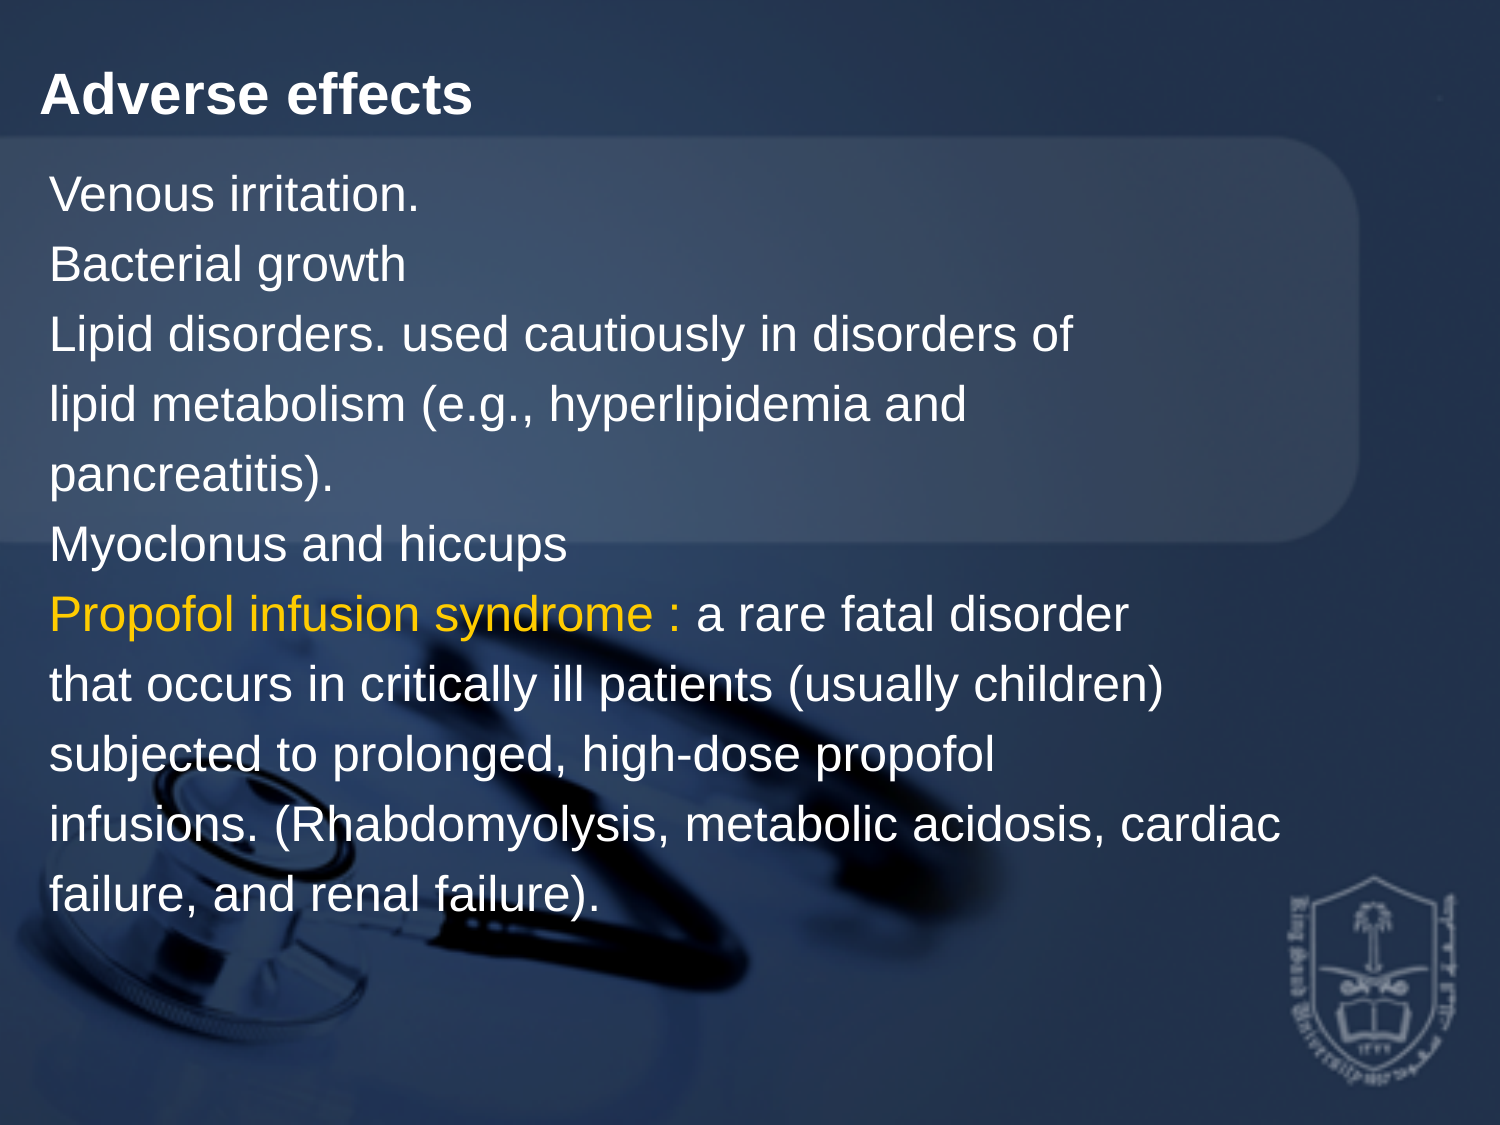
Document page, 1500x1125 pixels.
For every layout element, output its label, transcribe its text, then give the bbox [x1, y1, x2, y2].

list Venous irritation. Bacterial growth Lipid disorders. used cautiously in disorders of lipid metabolism (e.g., hyperlipidemia and pancreatitis). Myoclonus and hiccups Propofol infusion syndrome : a rare fatal disorder that occurs in critically ill patients (usually children) subjected to prolonged, high-dose propofol infusions. (Rhabdomyolysis, metabolic acidosis, cardiac failure, and renal failure). [24, 153, 1375, 972]
picture [0, 0, 1500, 1125]
title Adverse effects [24, 45, 1400, 138]
